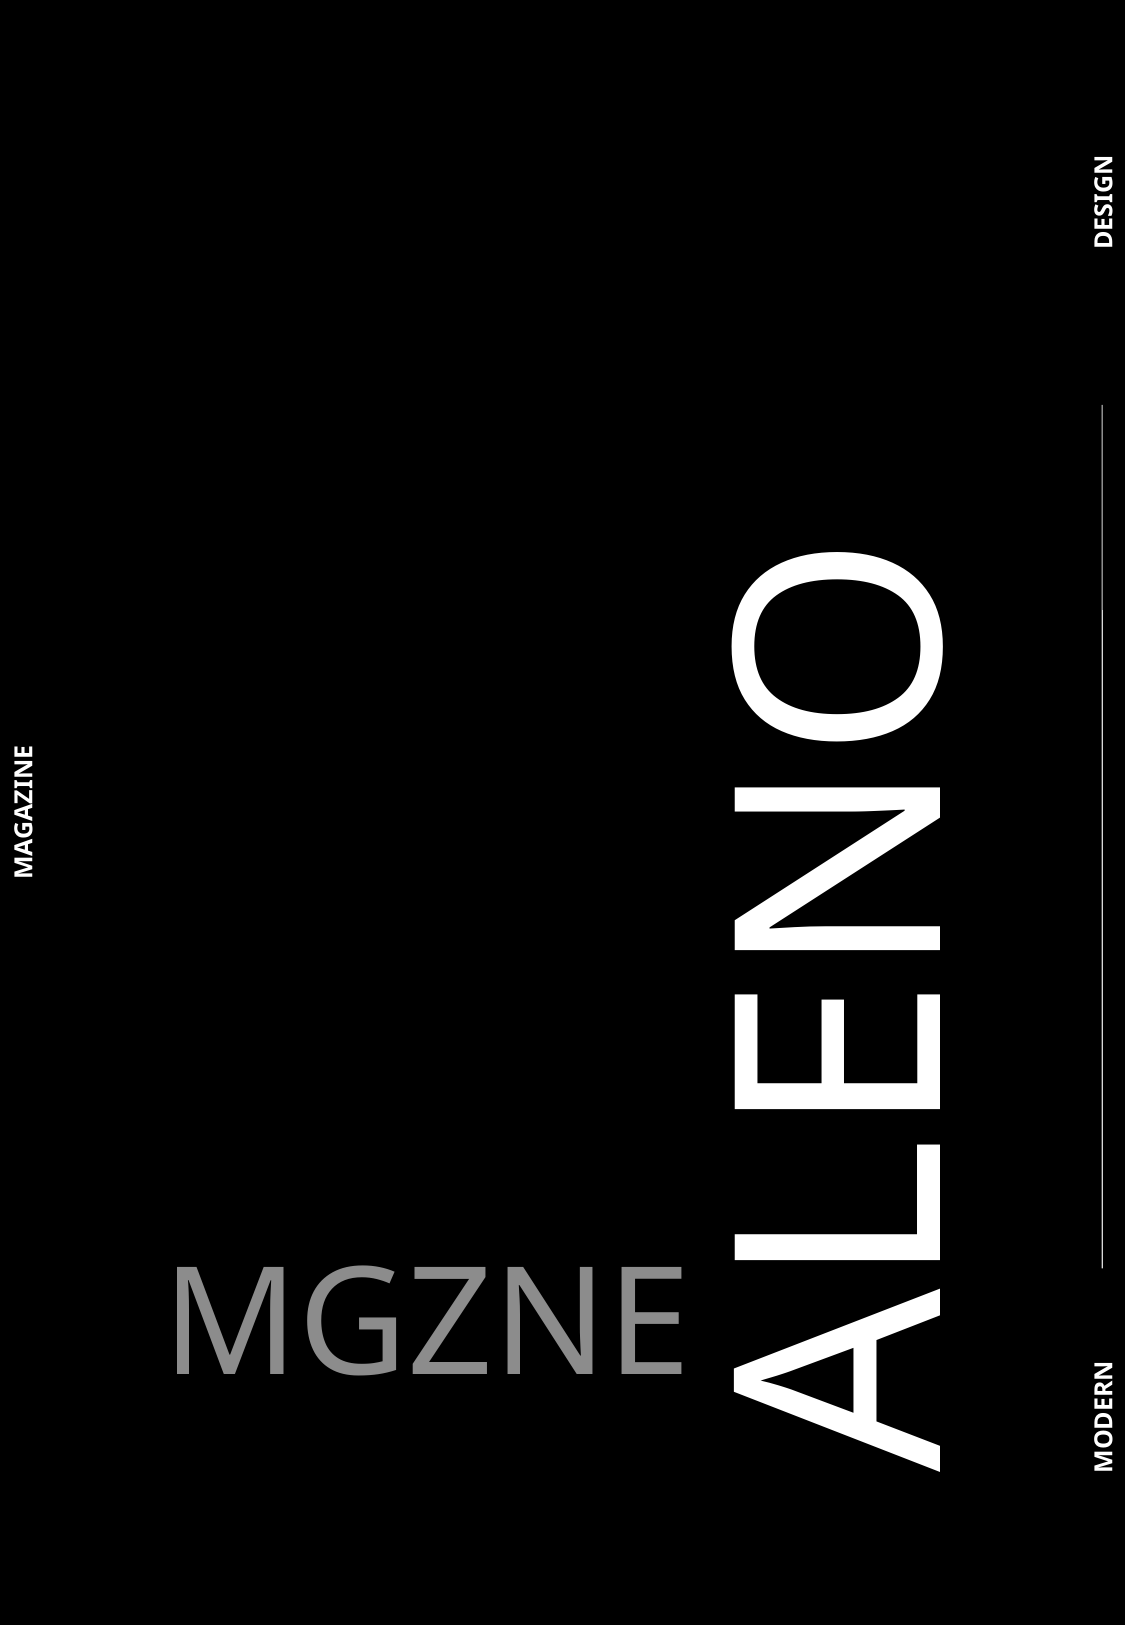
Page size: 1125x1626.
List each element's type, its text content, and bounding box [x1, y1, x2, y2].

text_box ALENO [645, 161, 1006, 1488]
picture [170, 163, 955, 1230]
text_box MGZNE [147, 1216, 794, 1412]
